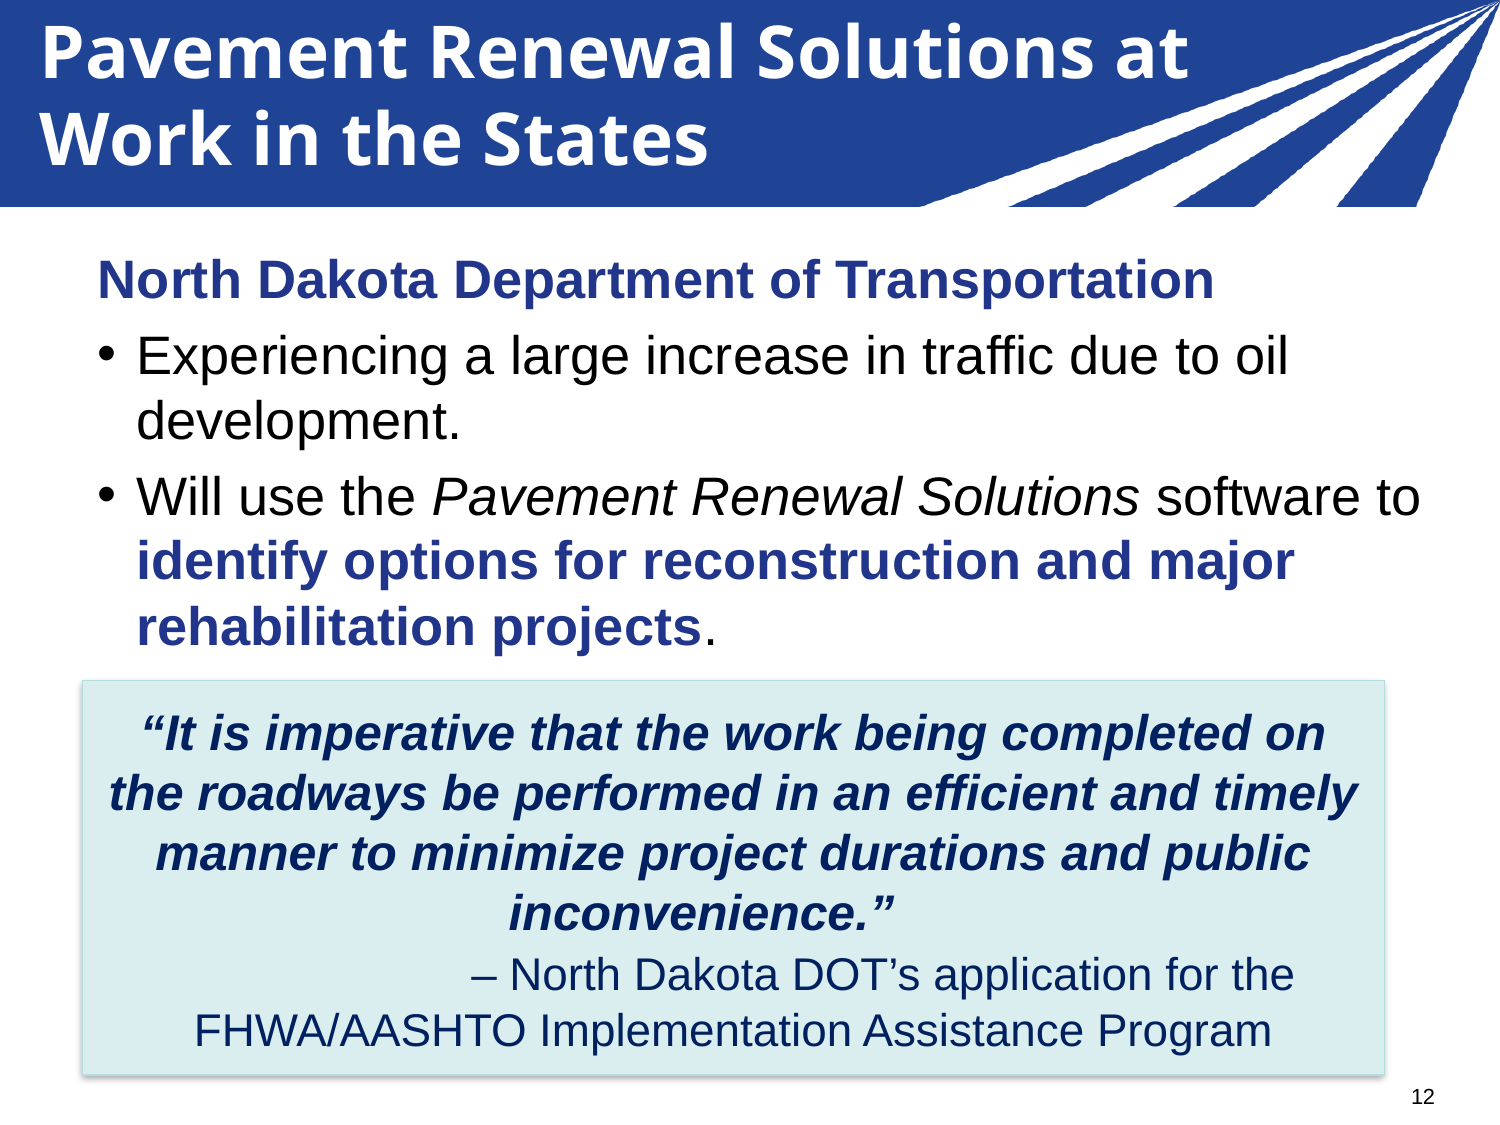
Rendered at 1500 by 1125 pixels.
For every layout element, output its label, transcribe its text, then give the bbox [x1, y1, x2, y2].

text_box “It is imperative that the work being completed on the roadways be performed in an efficient and timely manner to minimize project durations and public inconvenience.” – North Dakota DOT’s application for the FHWA/AASHTO Implementation Assistance Program [82, 681, 1385, 1076]
slide_number 12 [1099, 1074, 1451, 1125]
picture [0, 0, 1500, 207]
list North Dakota Department of Transportation Experiencing a large increase in traffic due to oil development. Will use the Pavement Renewal Solutions software to identify options for reconstruction and major rehabilitation projects. [82, 236, 1452, 681]
title Pavement Renewal Solutions at Work in the States [24, 33, 1230, 152]
